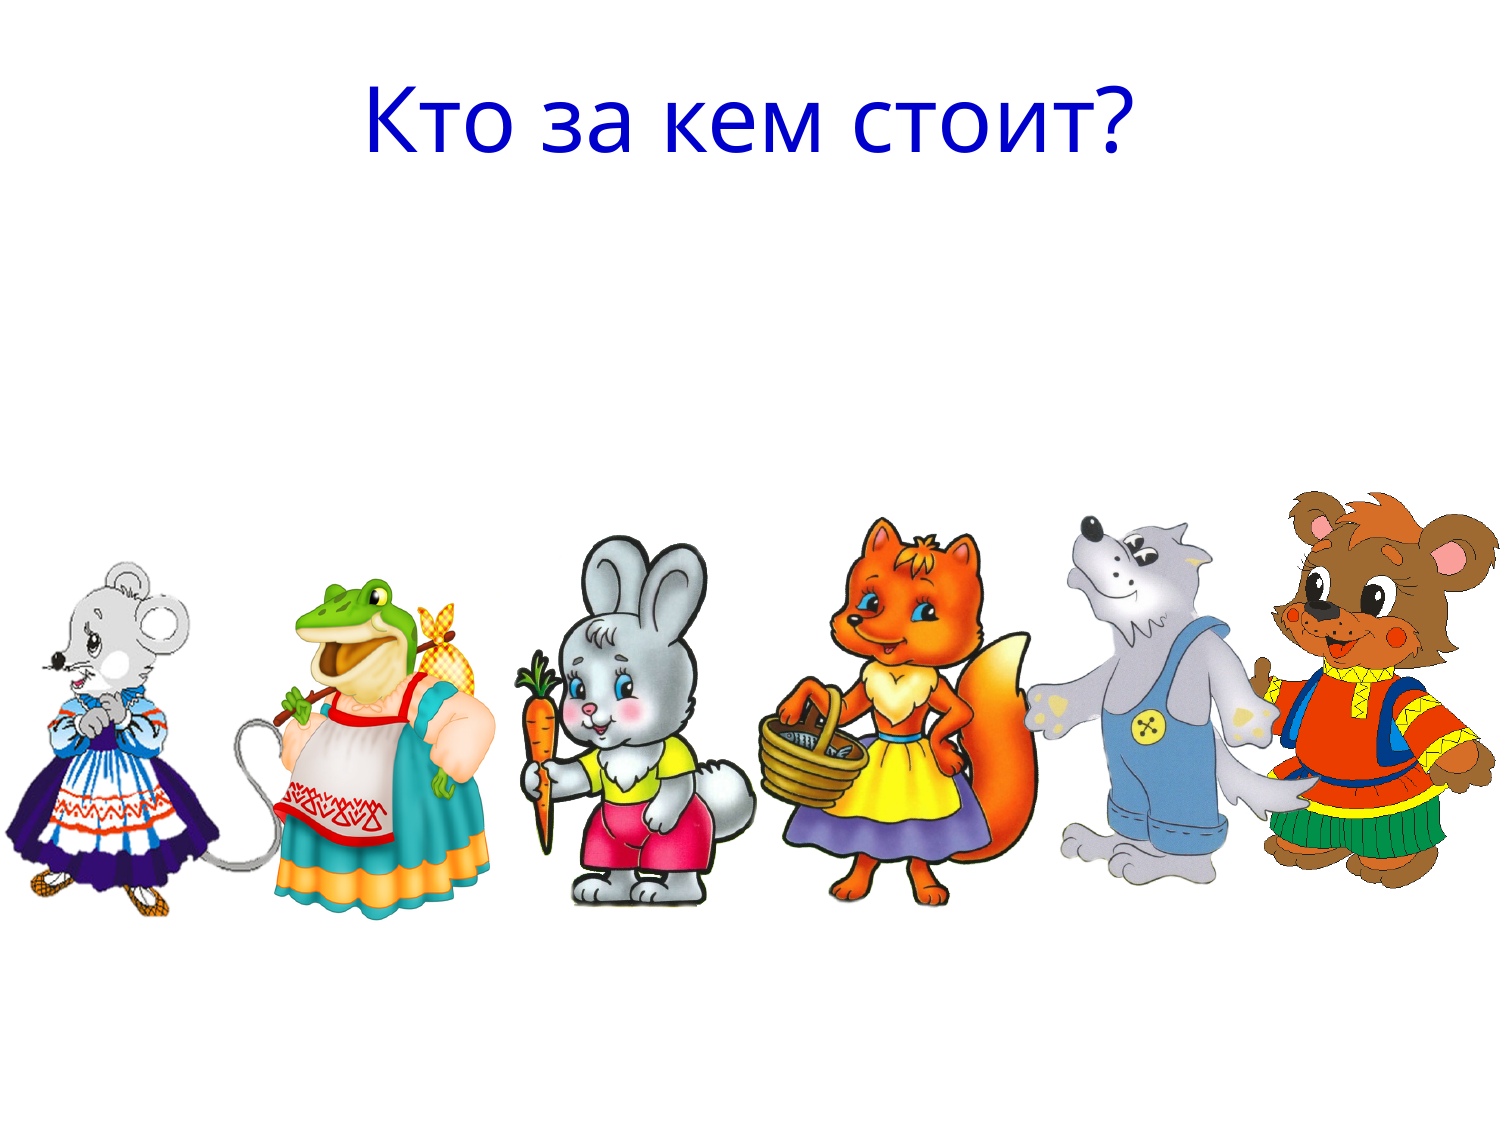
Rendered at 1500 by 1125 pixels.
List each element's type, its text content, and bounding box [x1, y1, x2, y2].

picture [3, 488, 1500, 953]
text_box Кто за кем стоит? [60, 22, 1438, 209]
